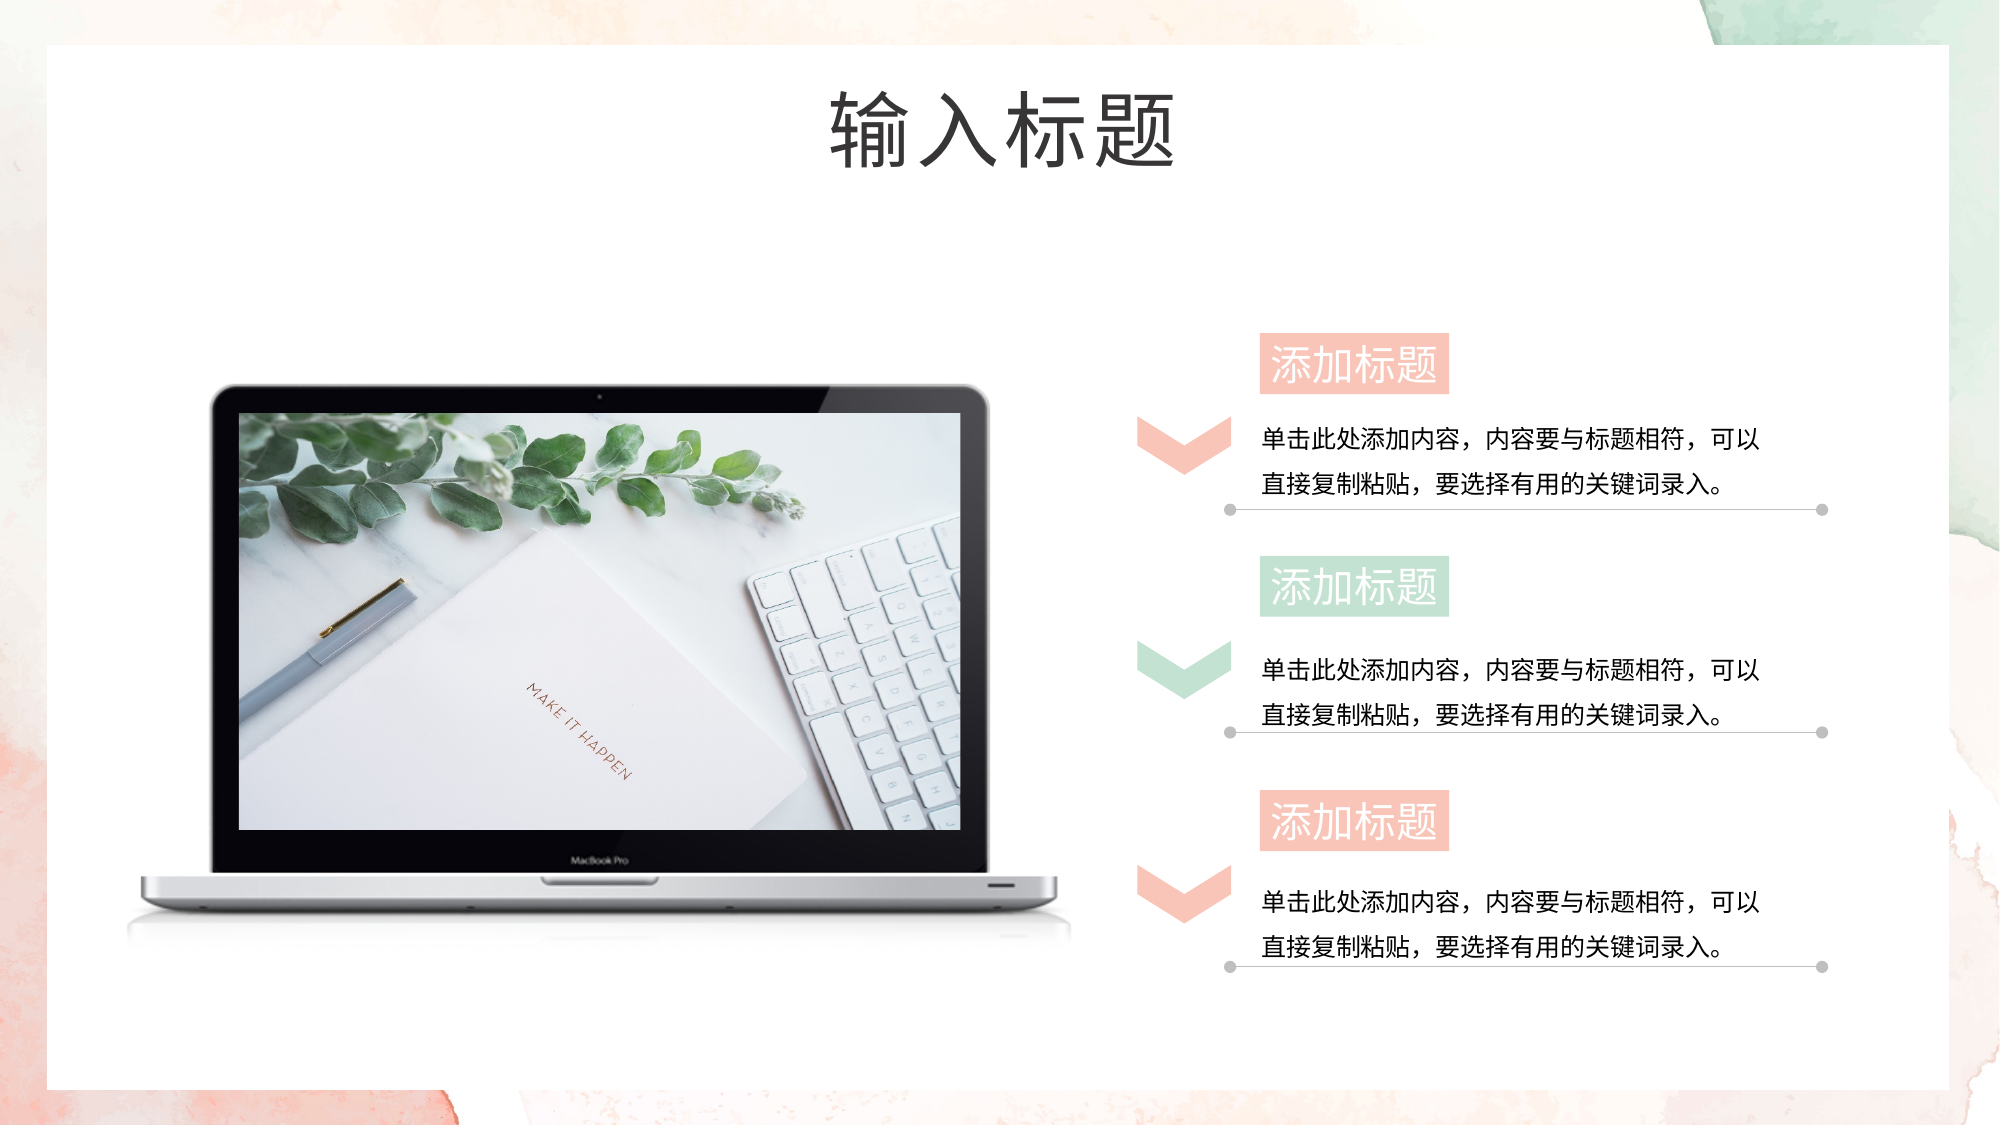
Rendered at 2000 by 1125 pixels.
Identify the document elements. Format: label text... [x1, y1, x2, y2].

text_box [101, 350, 1098, 950]
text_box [1137, 333, 1823, 510]
text_box 输入标题 [757, 71, 1247, 186]
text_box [1137, 555, 1823, 733]
picture [0, 0, 2000, 1125]
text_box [1137, 790, 1823, 967]
